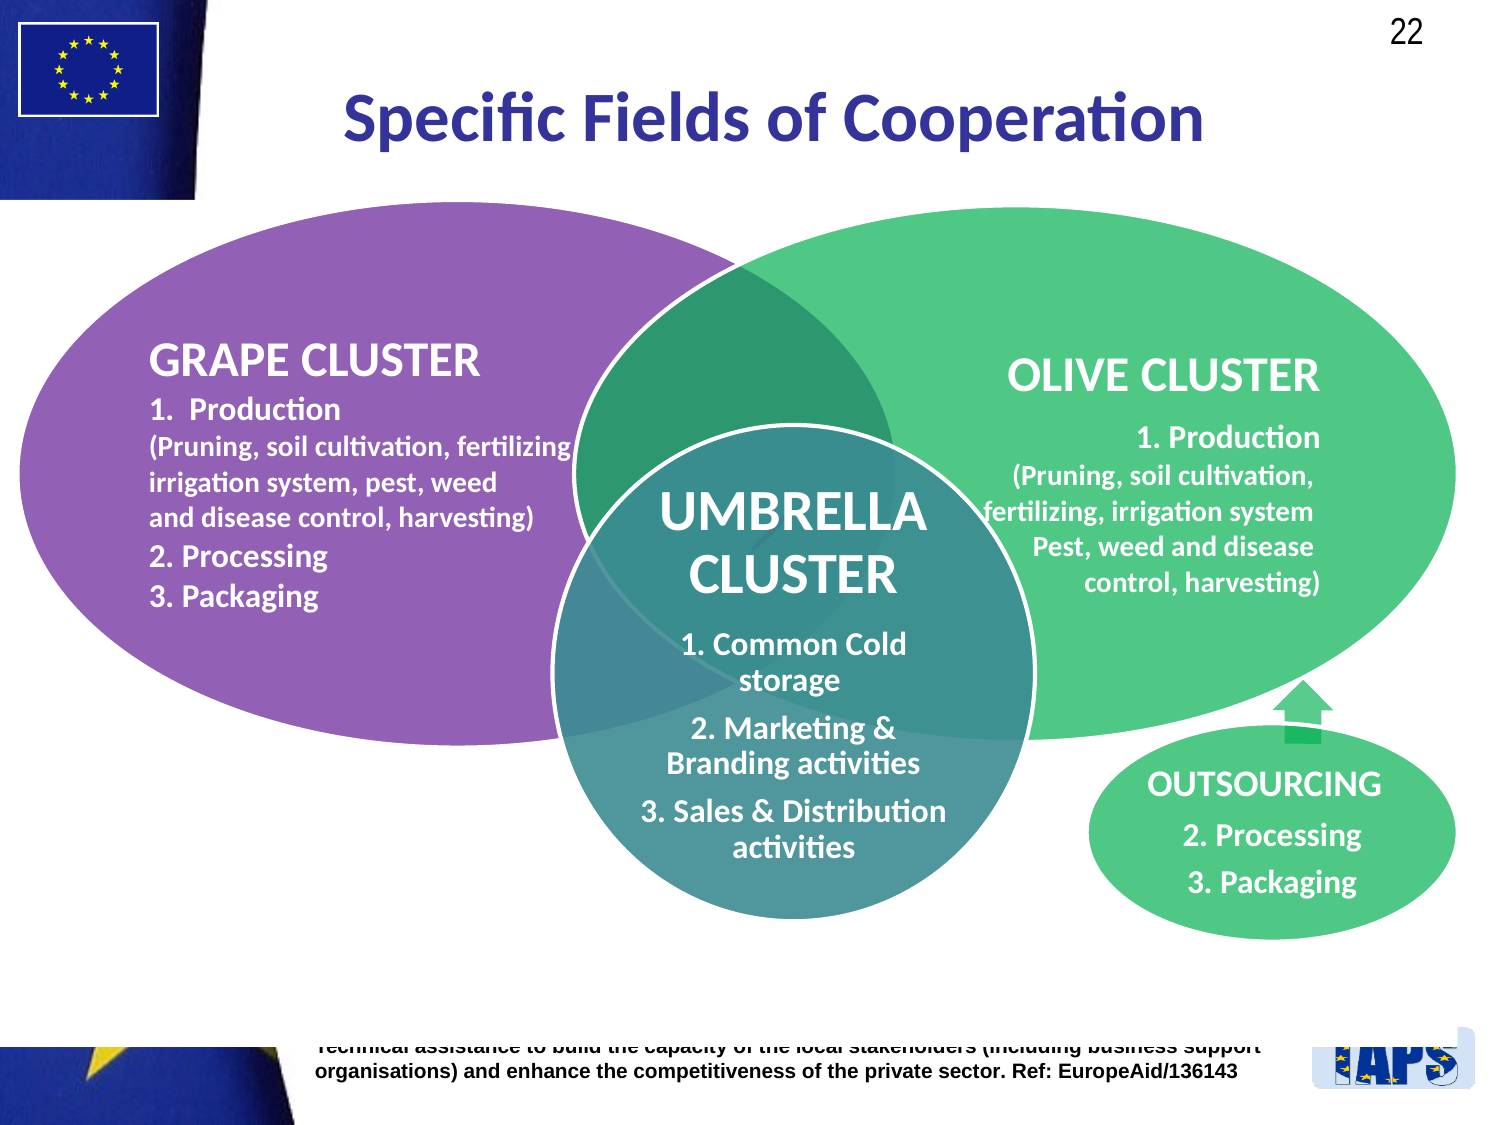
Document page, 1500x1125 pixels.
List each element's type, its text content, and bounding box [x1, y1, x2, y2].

title Specific Fields of Cooperation [162, 62, 1388, 164]
picture [0, 0, 1500, 1125]
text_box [0, 199, 1458, 1048]
